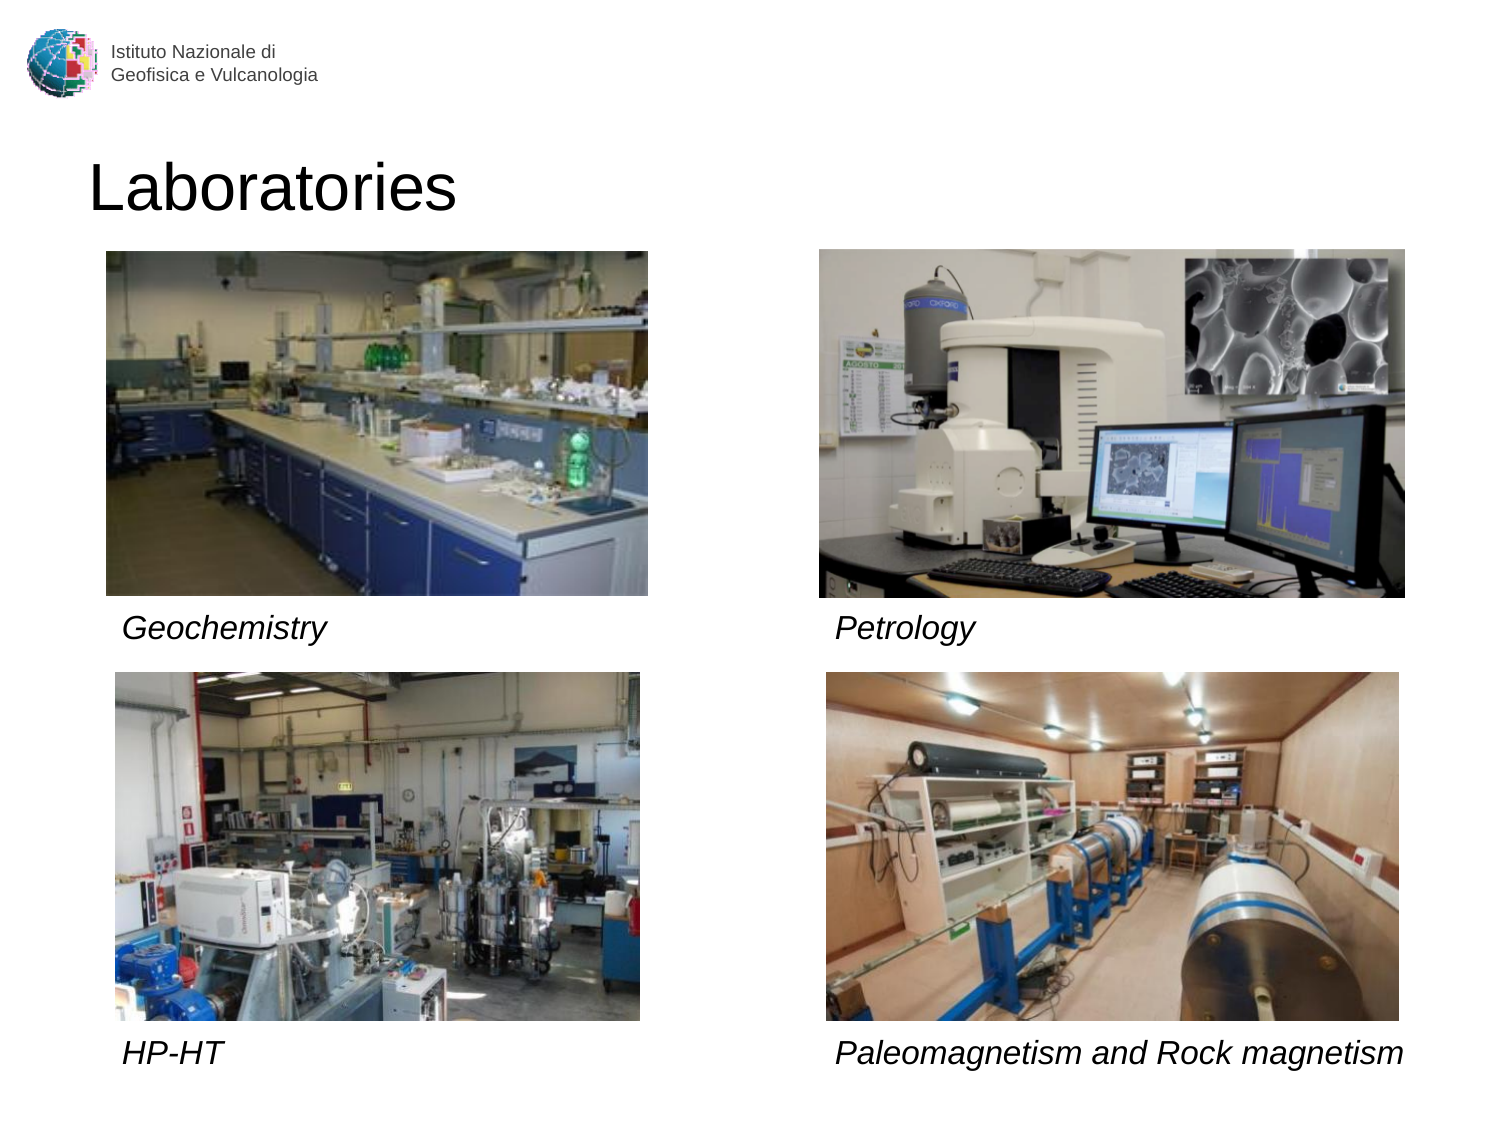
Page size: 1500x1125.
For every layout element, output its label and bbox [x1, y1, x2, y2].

picture [23, 25, 100, 101]
picture [820, 249, 1405, 598]
picture [115, 672, 640, 1021]
picture [826, 672, 1398, 1021]
picture [106, 251, 648, 596]
